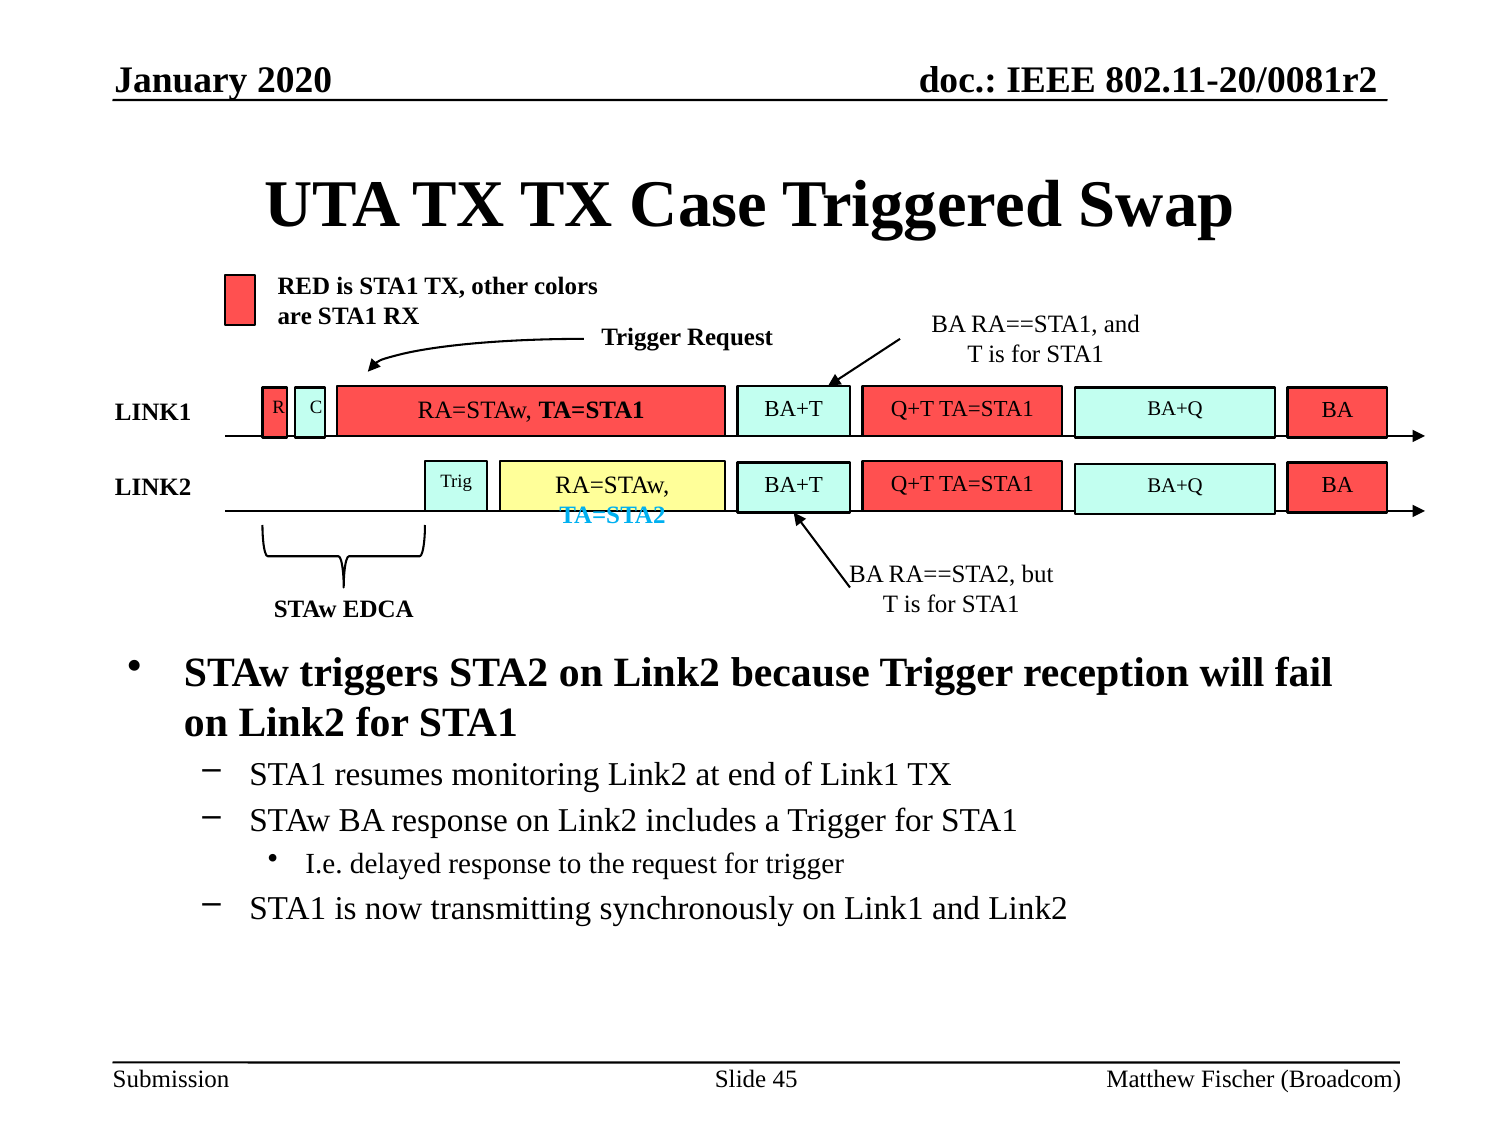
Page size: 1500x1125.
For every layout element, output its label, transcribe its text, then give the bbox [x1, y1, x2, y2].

slide_number Slide 45 [712, 1061, 800, 1093]
text_box [367, 338, 584, 372]
text_box [225, 275, 255, 325]
text_box RA=STAw, TA=STA1 [337, 385, 725, 435]
text_box BA+Q [1074, 387, 1275, 435]
text_box R [262, 387, 288, 435]
footer Matthew Fischer (Broadcom) [1102, 1061, 1402, 1093]
text_box RA=STAw, TA=STA2 [499, 460, 725, 510]
text_box BA [1287, 387, 1388, 435]
list STAw triggers STA2 on Link2 because Trigger reception will fail on Link2 for STA1 STA1 resumes monitoring Link2 at end of Link1 TX STAw BA response on Link2 includes a Trigger for STA1 I.e. delayed response to the request for trigger STA1 is now transmitting synchronously on Link1 and Link2 [112, 637, 1388, 1002]
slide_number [114, 54, 335, 101]
text_box BA+T [737, 462, 850, 510]
text_box LINK1 [99, 387, 238, 438]
text_box LINK2 [99, 462, 238, 513]
text_box BA [1287, 462, 1388, 510]
text_box Q+T TA=STA1 [862, 460, 1063, 510]
text_box BA RA==STA1, and T is for STA1 [912, 299, 1160, 350]
text_box BA+Q [1074, 464, 1275, 510]
text_box BA RA==STA2, but T is for STA1 [828, 549, 1075, 600]
text_box Trigger Request [582, 312, 792, 366]
text_box STAw EDCA [249, 584, 438, 638]
text_box BA+T [737, 385, 850, 435]
text_box C [295, 387, 325, 435]
text_box [262, 525, 425, 584]
text_box RED is STA1 TX, other colors are STA1 RX [262, 262, 625, 313]
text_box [793, 512, 851, 588]
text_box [827, 338, 901, 387]
text_box Trig [424, 460, 488, 510]
title UTA TX TX Case Triggered Swap [112, 112, 1388, 288]
text_box Q+T TA=STA1 [862, 385, 1063, 435]
